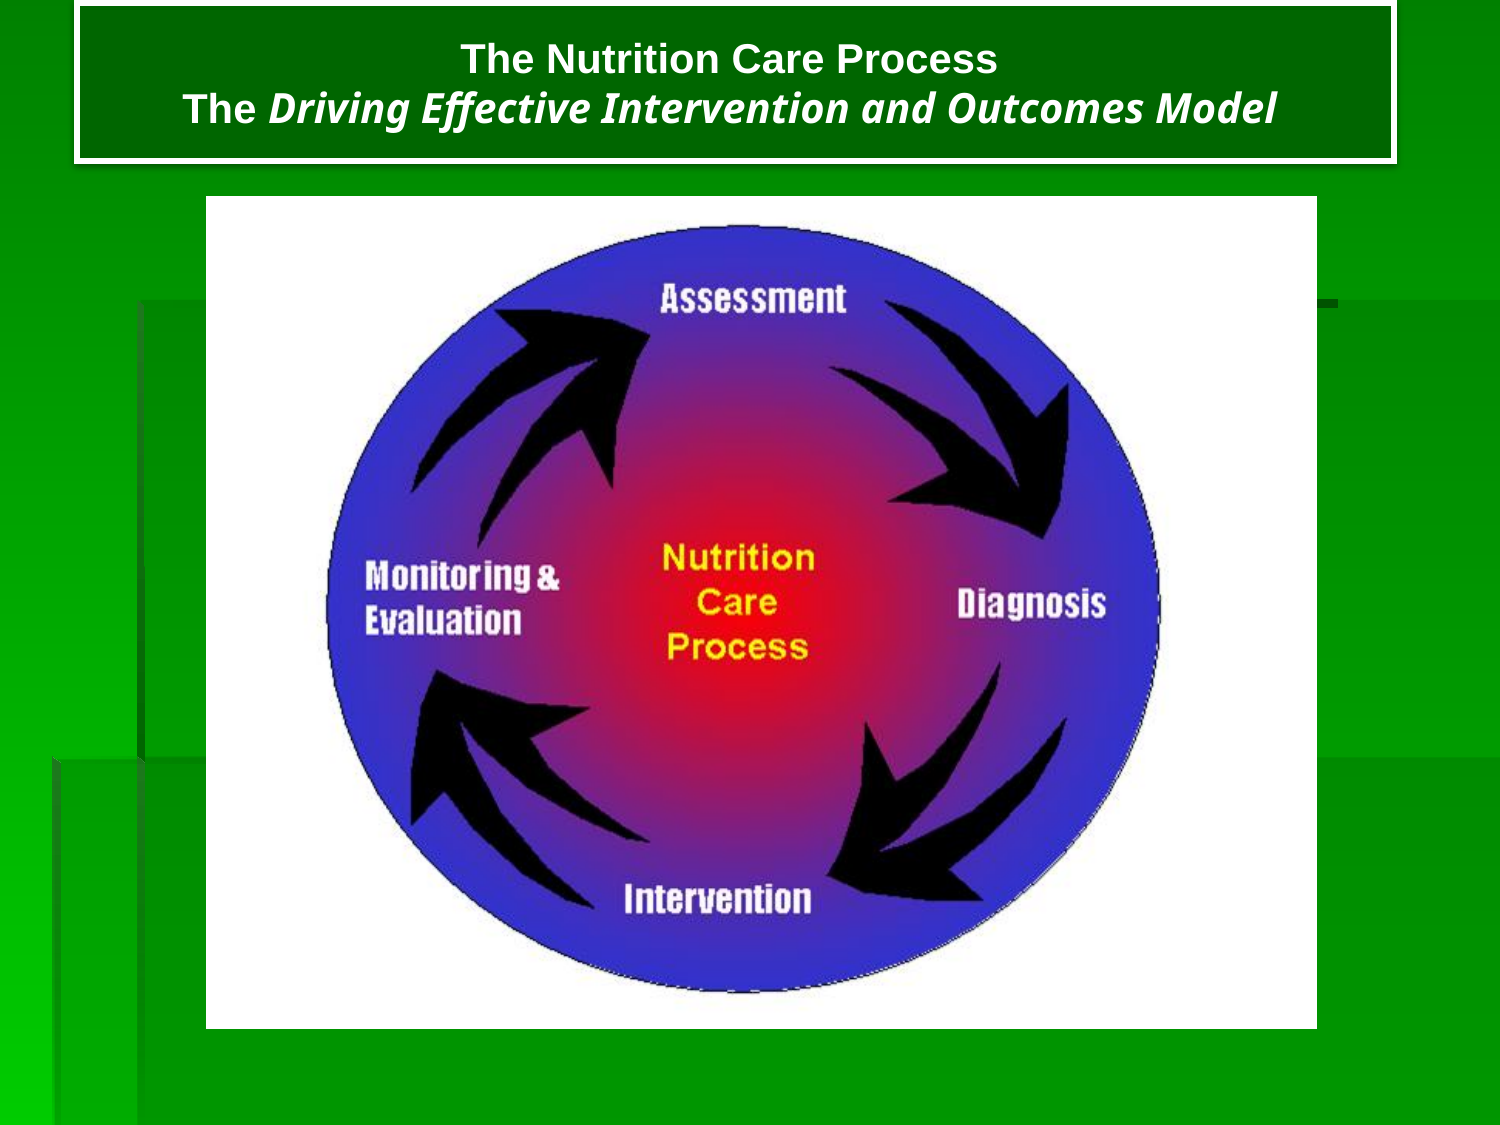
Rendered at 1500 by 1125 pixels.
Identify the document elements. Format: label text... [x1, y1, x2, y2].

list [206, 195, 1318, 1030]
title The Nutrition Care Process The Driving Effective Intervention and Outcomes Model [74, 0, 1397, 164]
